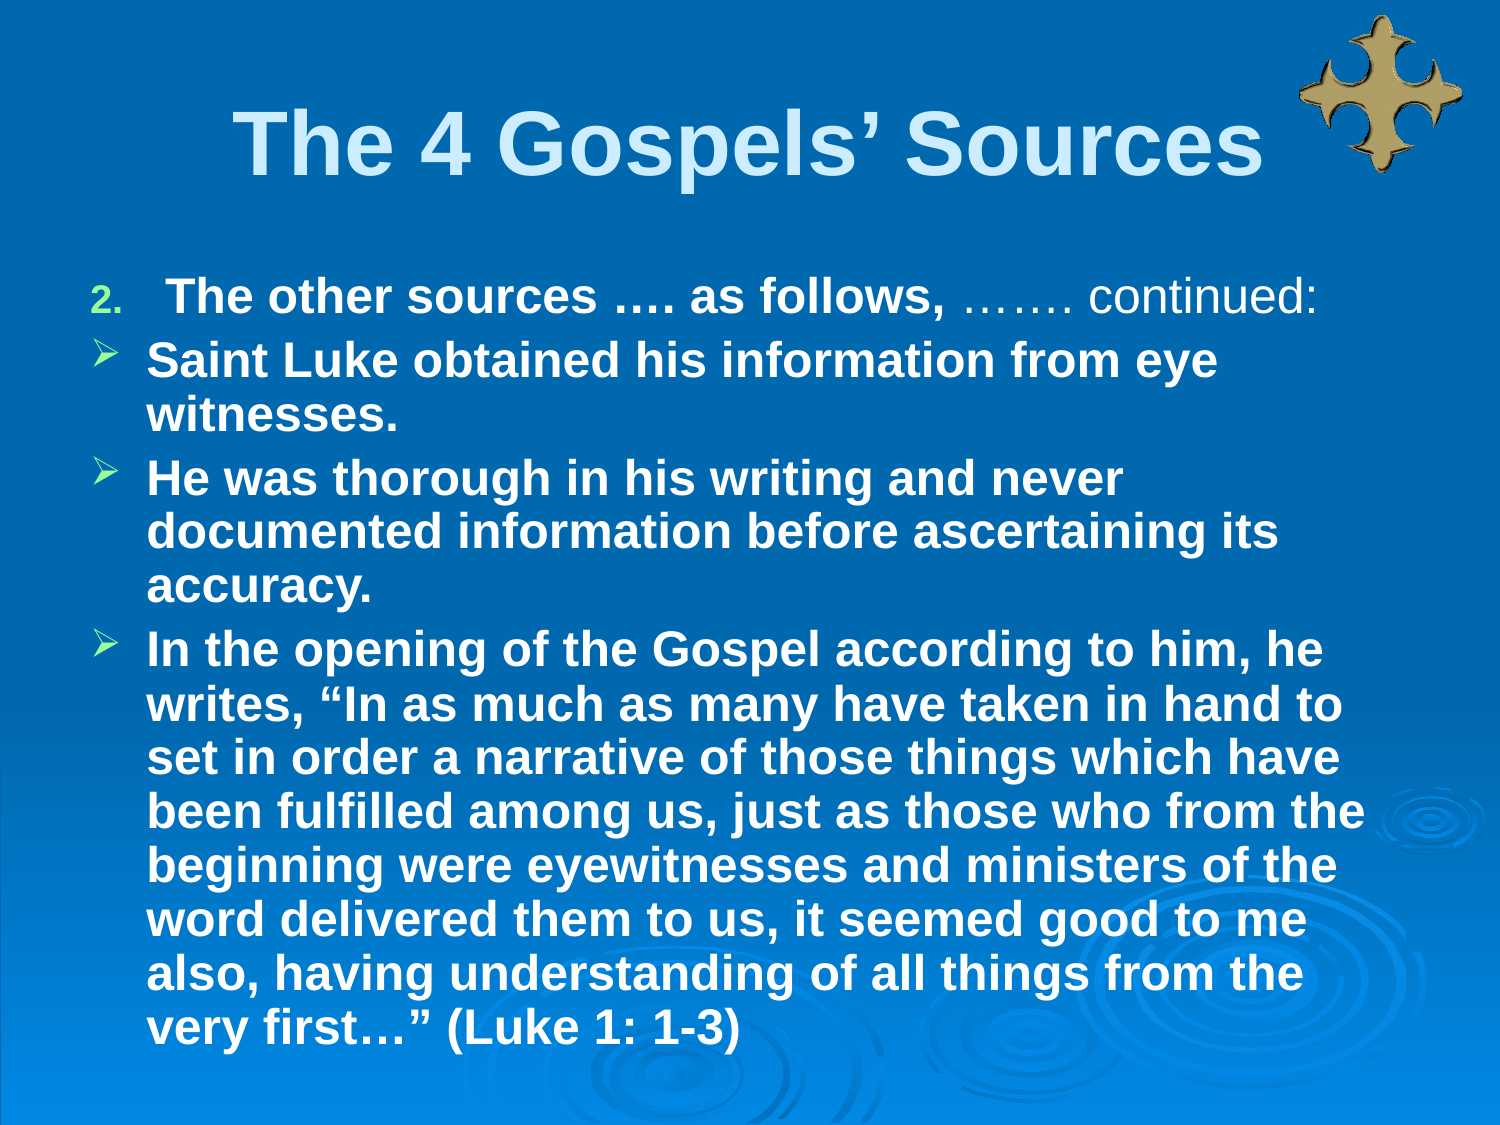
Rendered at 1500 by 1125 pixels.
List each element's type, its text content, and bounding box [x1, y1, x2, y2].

title The 4 Gospels’ Sources [74, 45, 1426, 233]
picture [1293, 0, 1471, 188]
list The other sources …. as follows, ……. continued: Saint Luke obtained his information from eye witnesses. He was thorough in his writing and never documented information before ascertaining its accuracy. In the opening of the Gospel according to him, he writes, “In as much as many have taken in hand to set in order a narrative of those things which have been fulfilled among us, just as those who from the beginning were eyewitnesses and ministers of the word delivered them to us, it seemed good to me also, having understanding of all things from the very first…” (Luke 1: 1-3) [74, 262, 1426, 1006]
